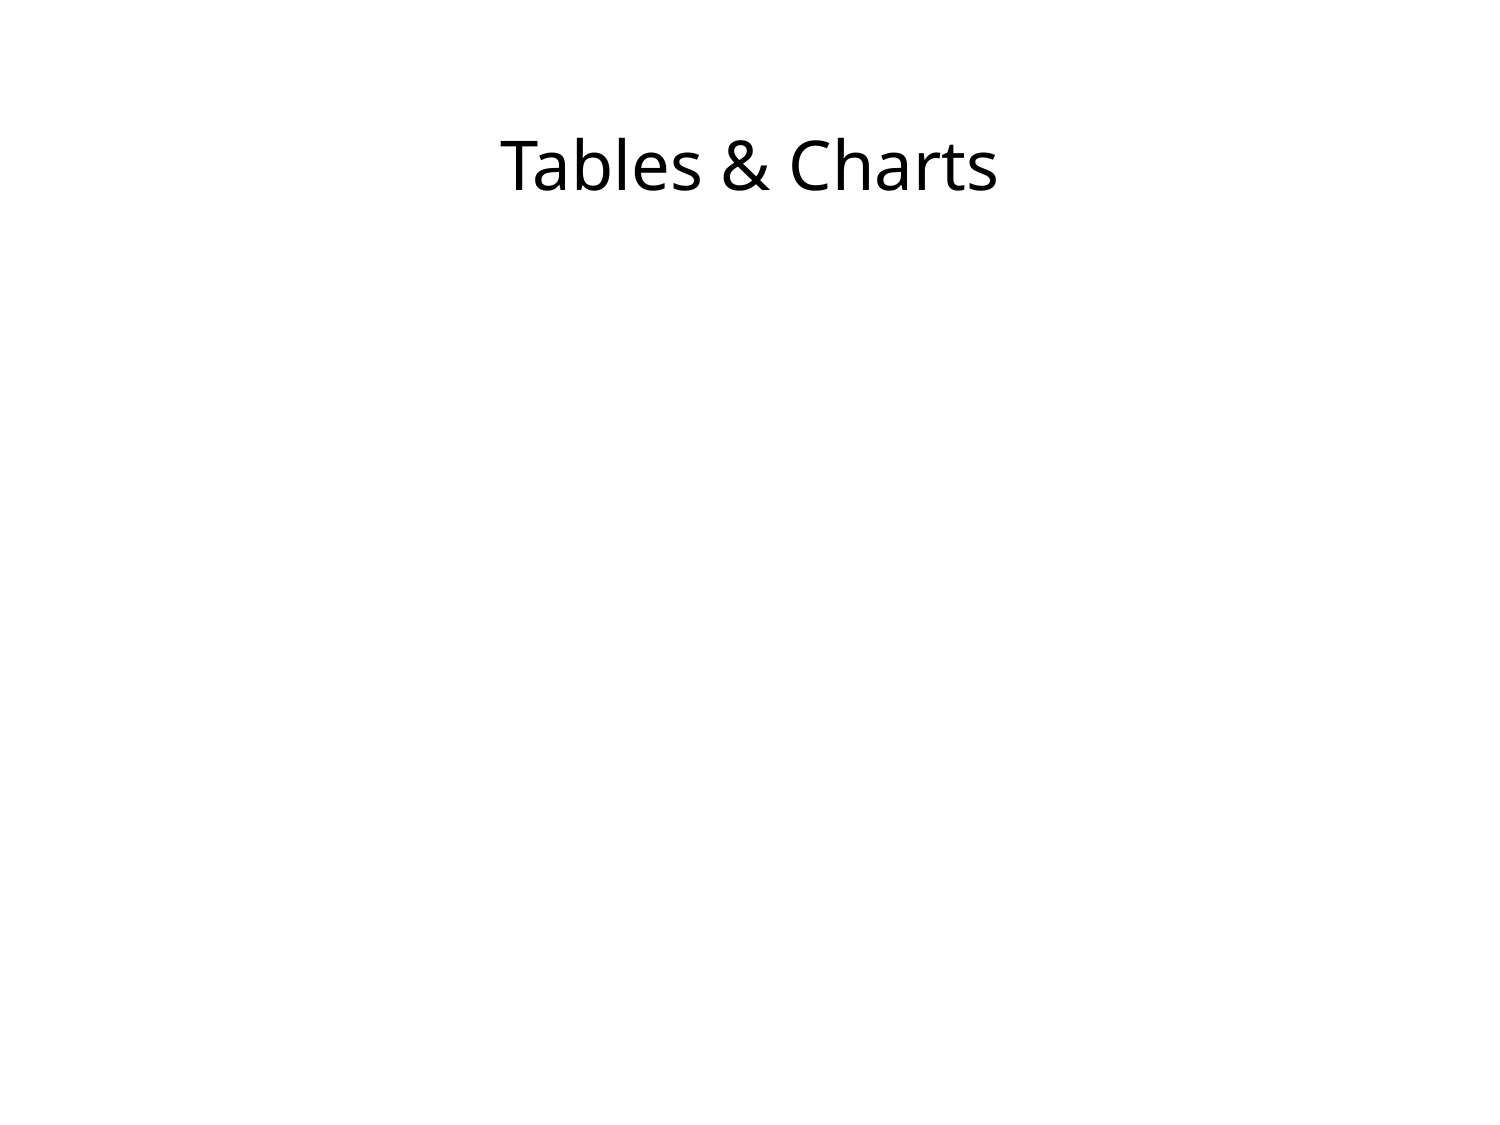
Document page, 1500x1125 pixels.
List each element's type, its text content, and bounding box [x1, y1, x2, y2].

title Tables & Charts [103, 59, 1397, 278]
